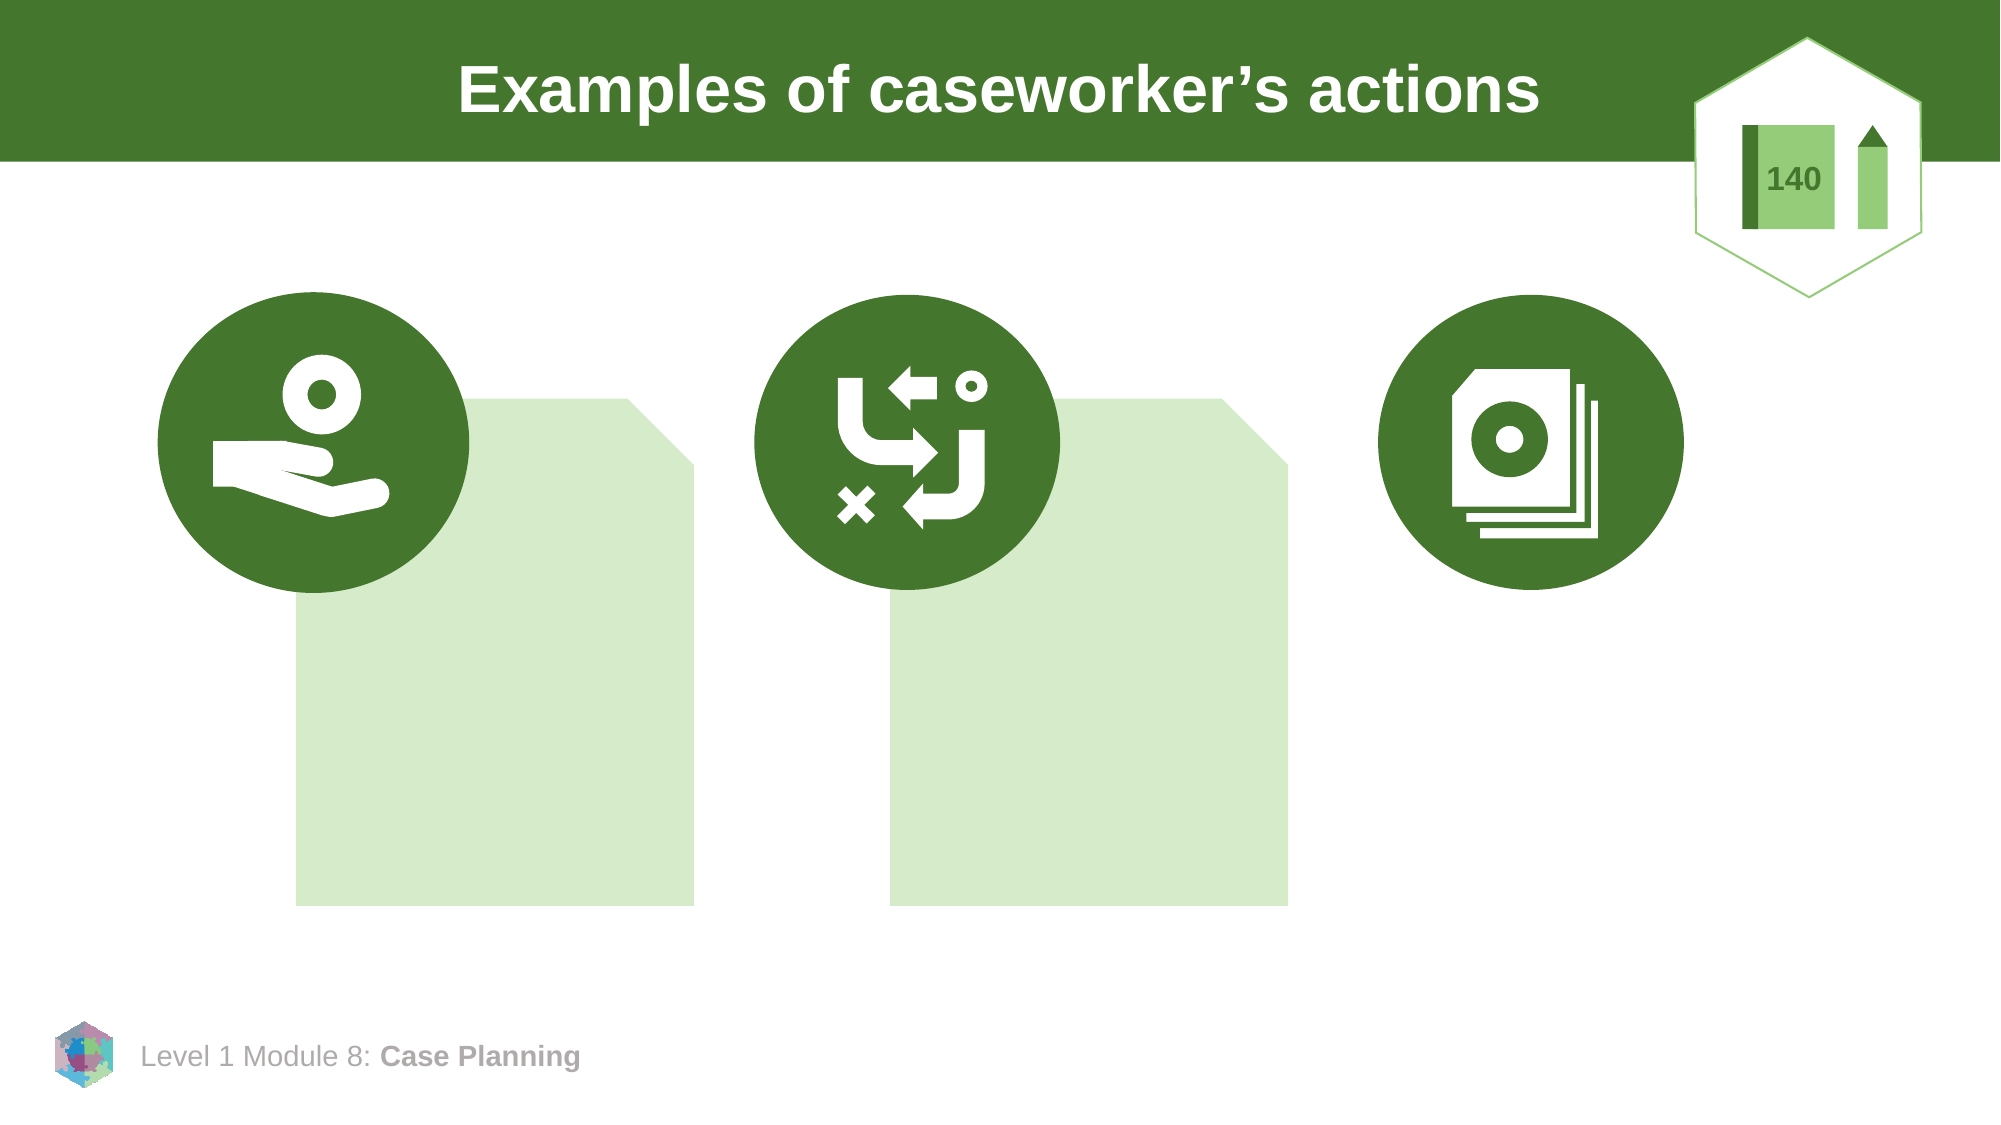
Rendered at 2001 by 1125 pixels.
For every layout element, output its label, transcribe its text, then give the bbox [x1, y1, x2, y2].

text_box [889, 397, 1290, 907]
title Examples of caseworker’s actions [137, 19, 1863, 163]
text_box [1378, 294, 1684, 590]
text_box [754, 294, 1061, 590]
picture [55, 1021, 113, 1088]
text_box [294, 397, 695, 907]
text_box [1677, 55, 1939, 280]
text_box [157, 292, 470, 593]
